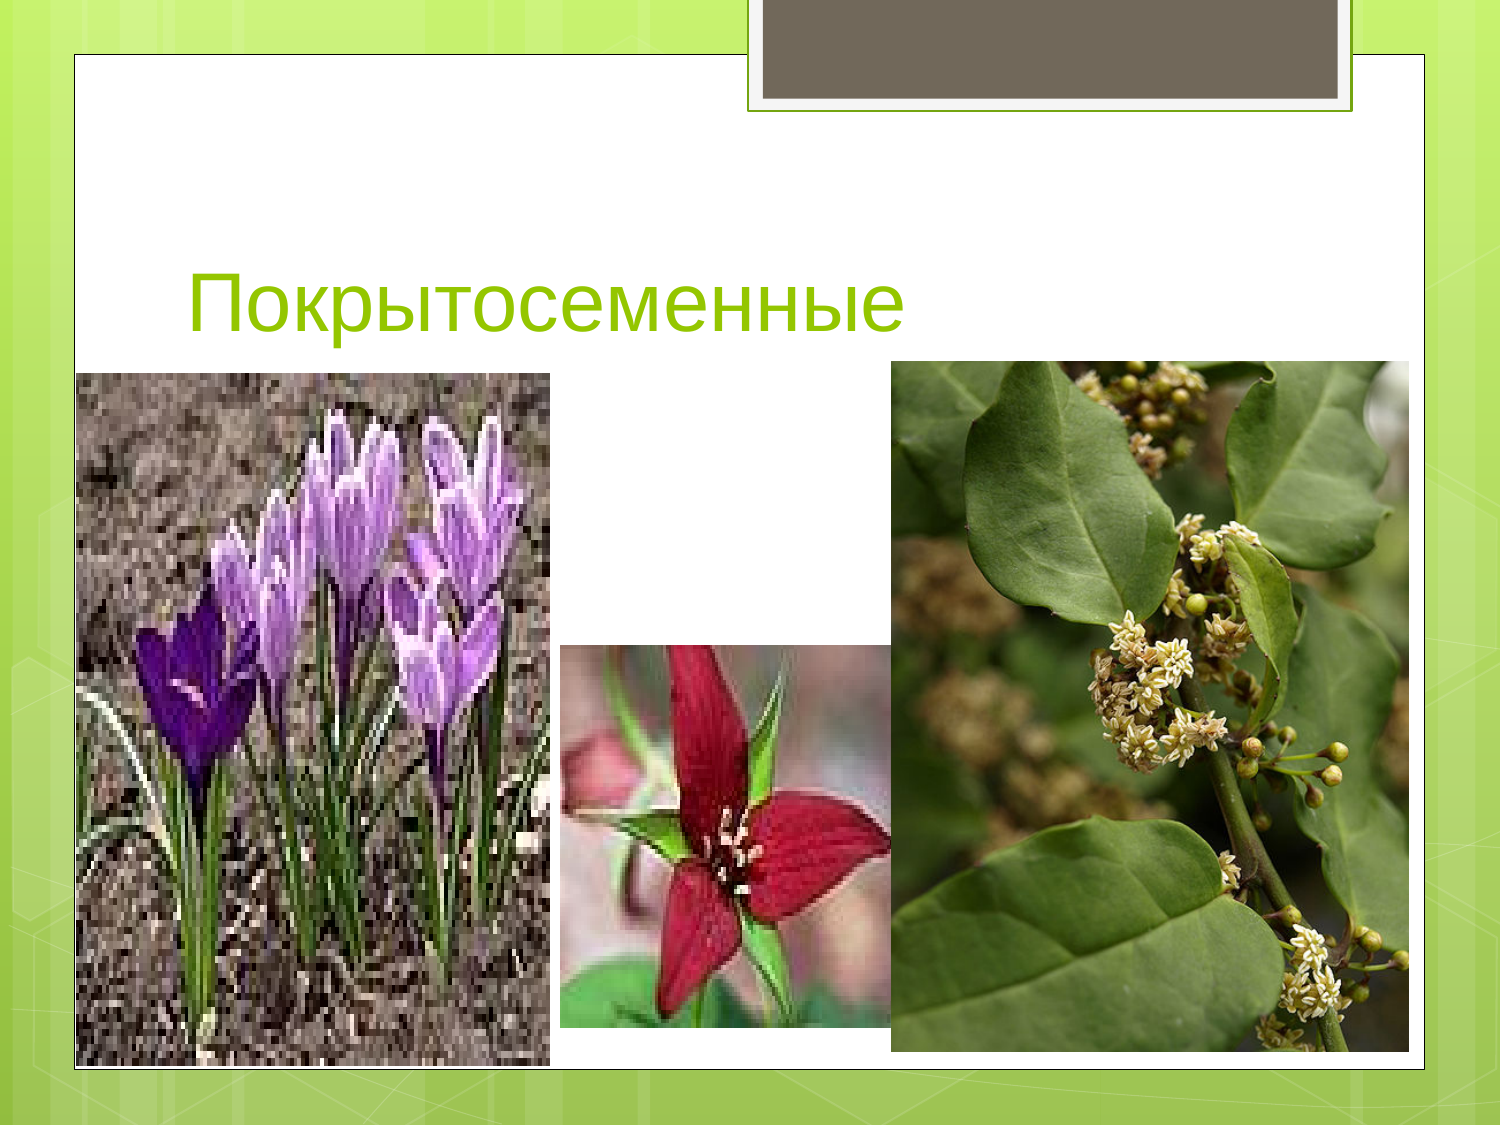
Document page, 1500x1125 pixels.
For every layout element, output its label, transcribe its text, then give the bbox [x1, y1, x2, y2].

title Покрытосеменные [170, 168, 1324, 357]
picture [76, 373, 550, 1066]
picture [560, 361, 1410, 1052]
